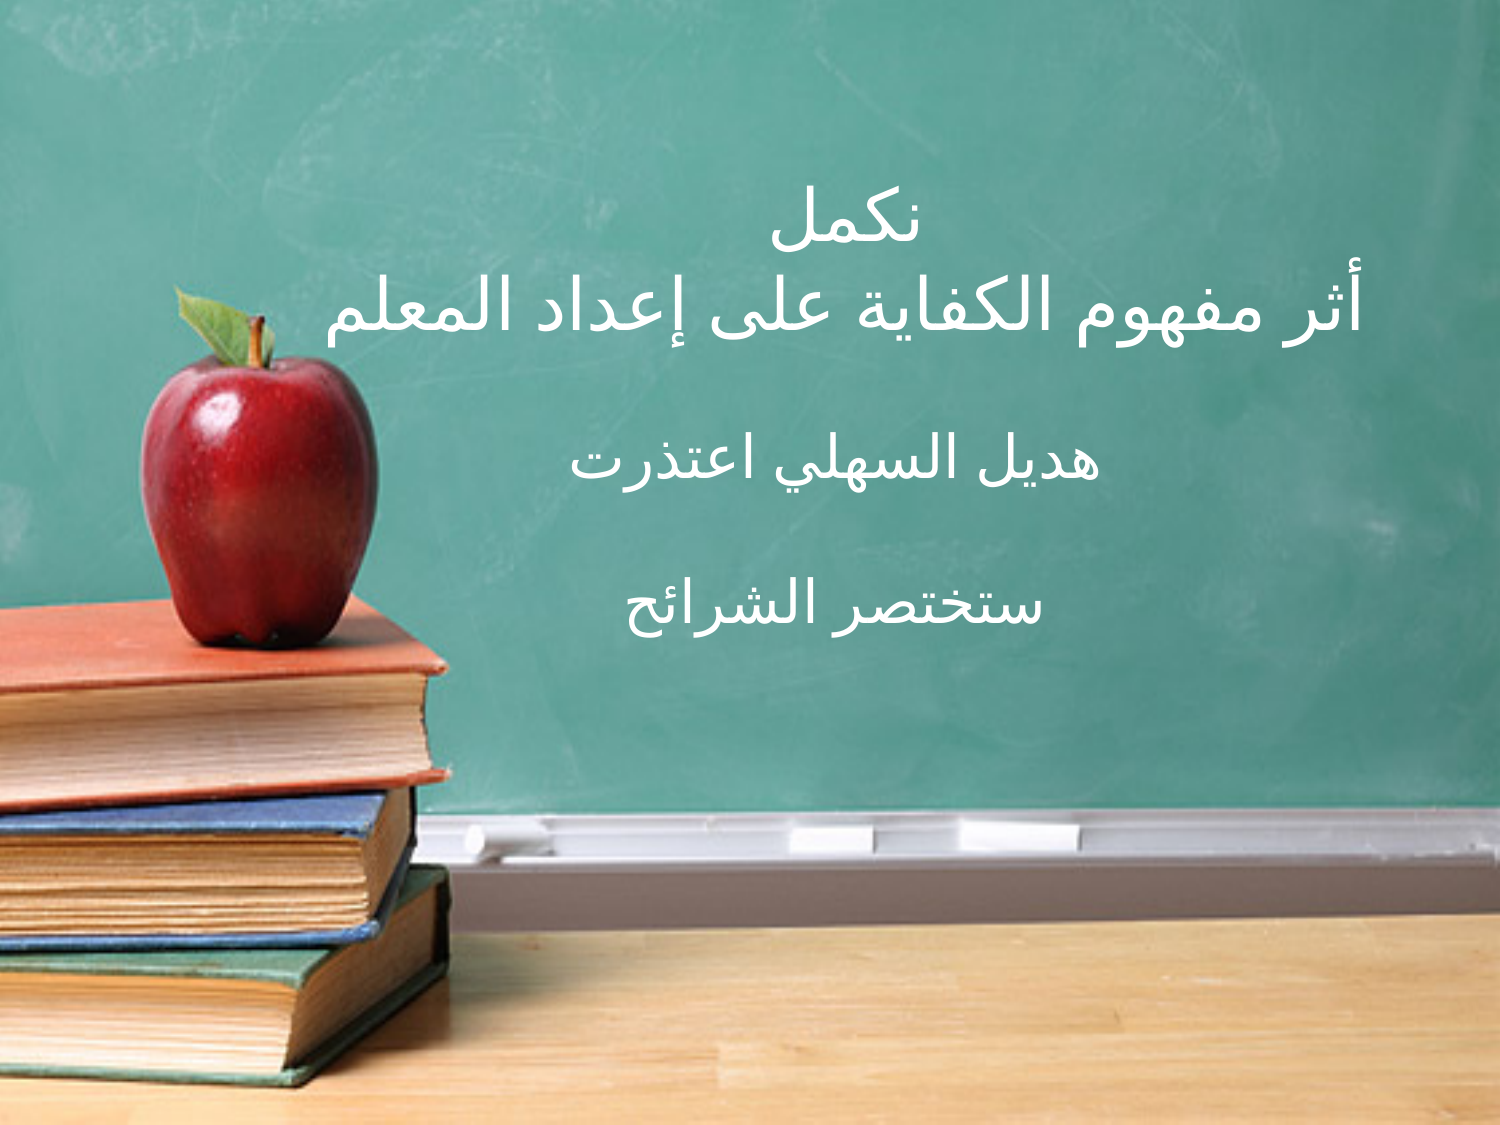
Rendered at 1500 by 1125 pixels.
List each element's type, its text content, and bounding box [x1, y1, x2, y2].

picture [0, 0, 1500, 1125]
title نكمل أثر مفهوم الكفاية على إعداد المعلم هديل السهلي اعتذرت ستختصر الشرائح [171, 149, 1500, 646]
